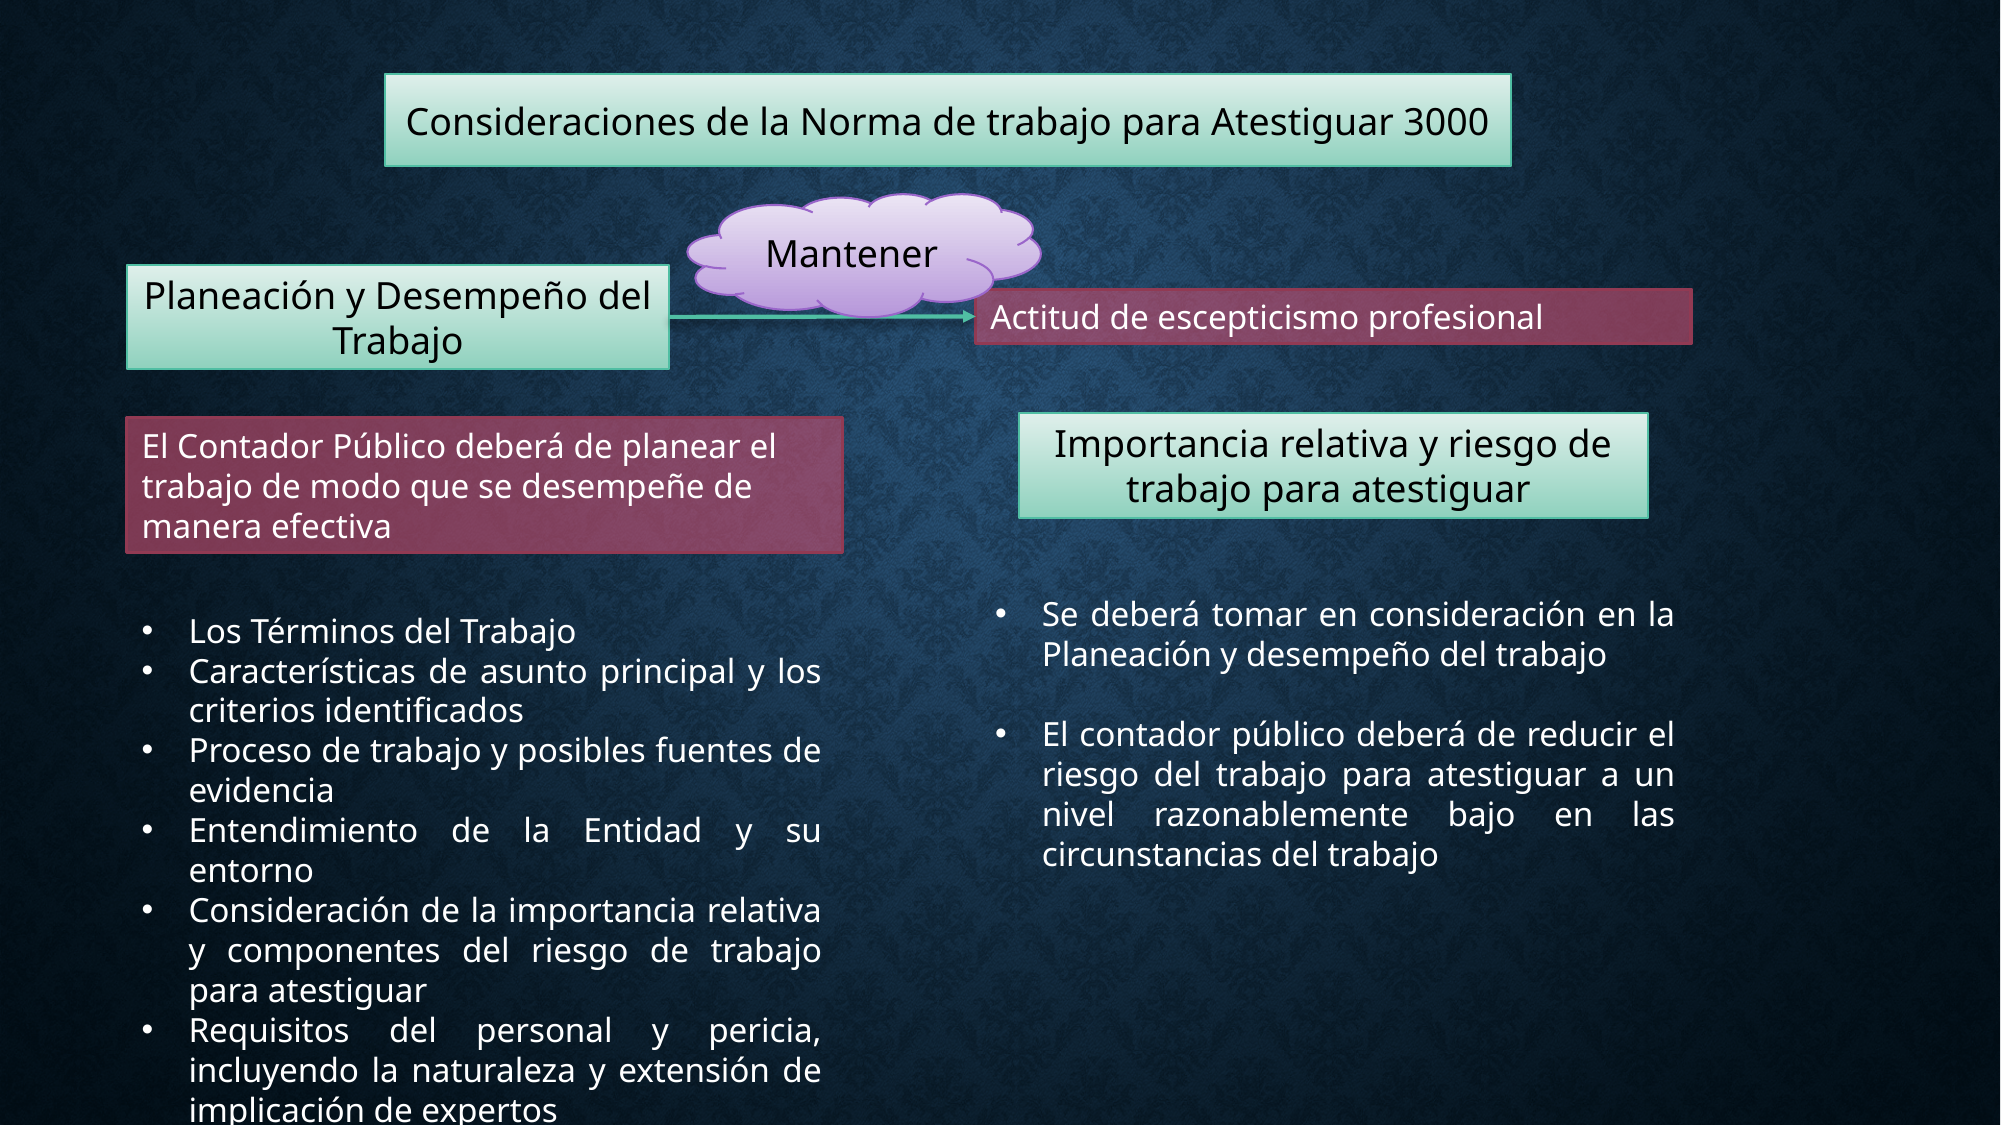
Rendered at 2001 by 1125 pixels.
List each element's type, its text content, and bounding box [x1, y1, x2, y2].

text_box Se deberá tomar en consideración en la Planeación y desempeño del trabajo El contador público deberá de reducir el riesgo del trabajo para atestiguar a un nivel razonablemente bajo en las circunstancias del trabajo [980, 586, 1692, 881]
text_box Los Términos del Trabajo Características de asunto principal y los criterios identificados Proceso de trabajo y posibles fuentes de evidencia Entendimiento de la Entidad y su entorno Consideración de la importancia relativa y componentes del riesgo de trabajo para atestiguar Requisitos del personal y pericia, incluyendo la naturaleza y extensión de implicación de expertos [126, 602, 838, 1125]
text_box Mantener [686, 193, 1042, 316]
text_box El Contador Público deberá de planear el trabajo de modo que se desempeñe de manera efectiva [125, 416, 844, 554]
text_box Consideraciones de la Norma de trabajo para Atestiguar 3000 [384, 73, 1512, 167]
text_box Importancia relativa y riesgo de trabajo para atestiguar [1018, 412, 1649, 519]
text_box Actitud de escepticismo profesional [974, 288, 1693, 345]
text_box Planeación y Desempeño del Trabajo [126, 264, 670, 370]
